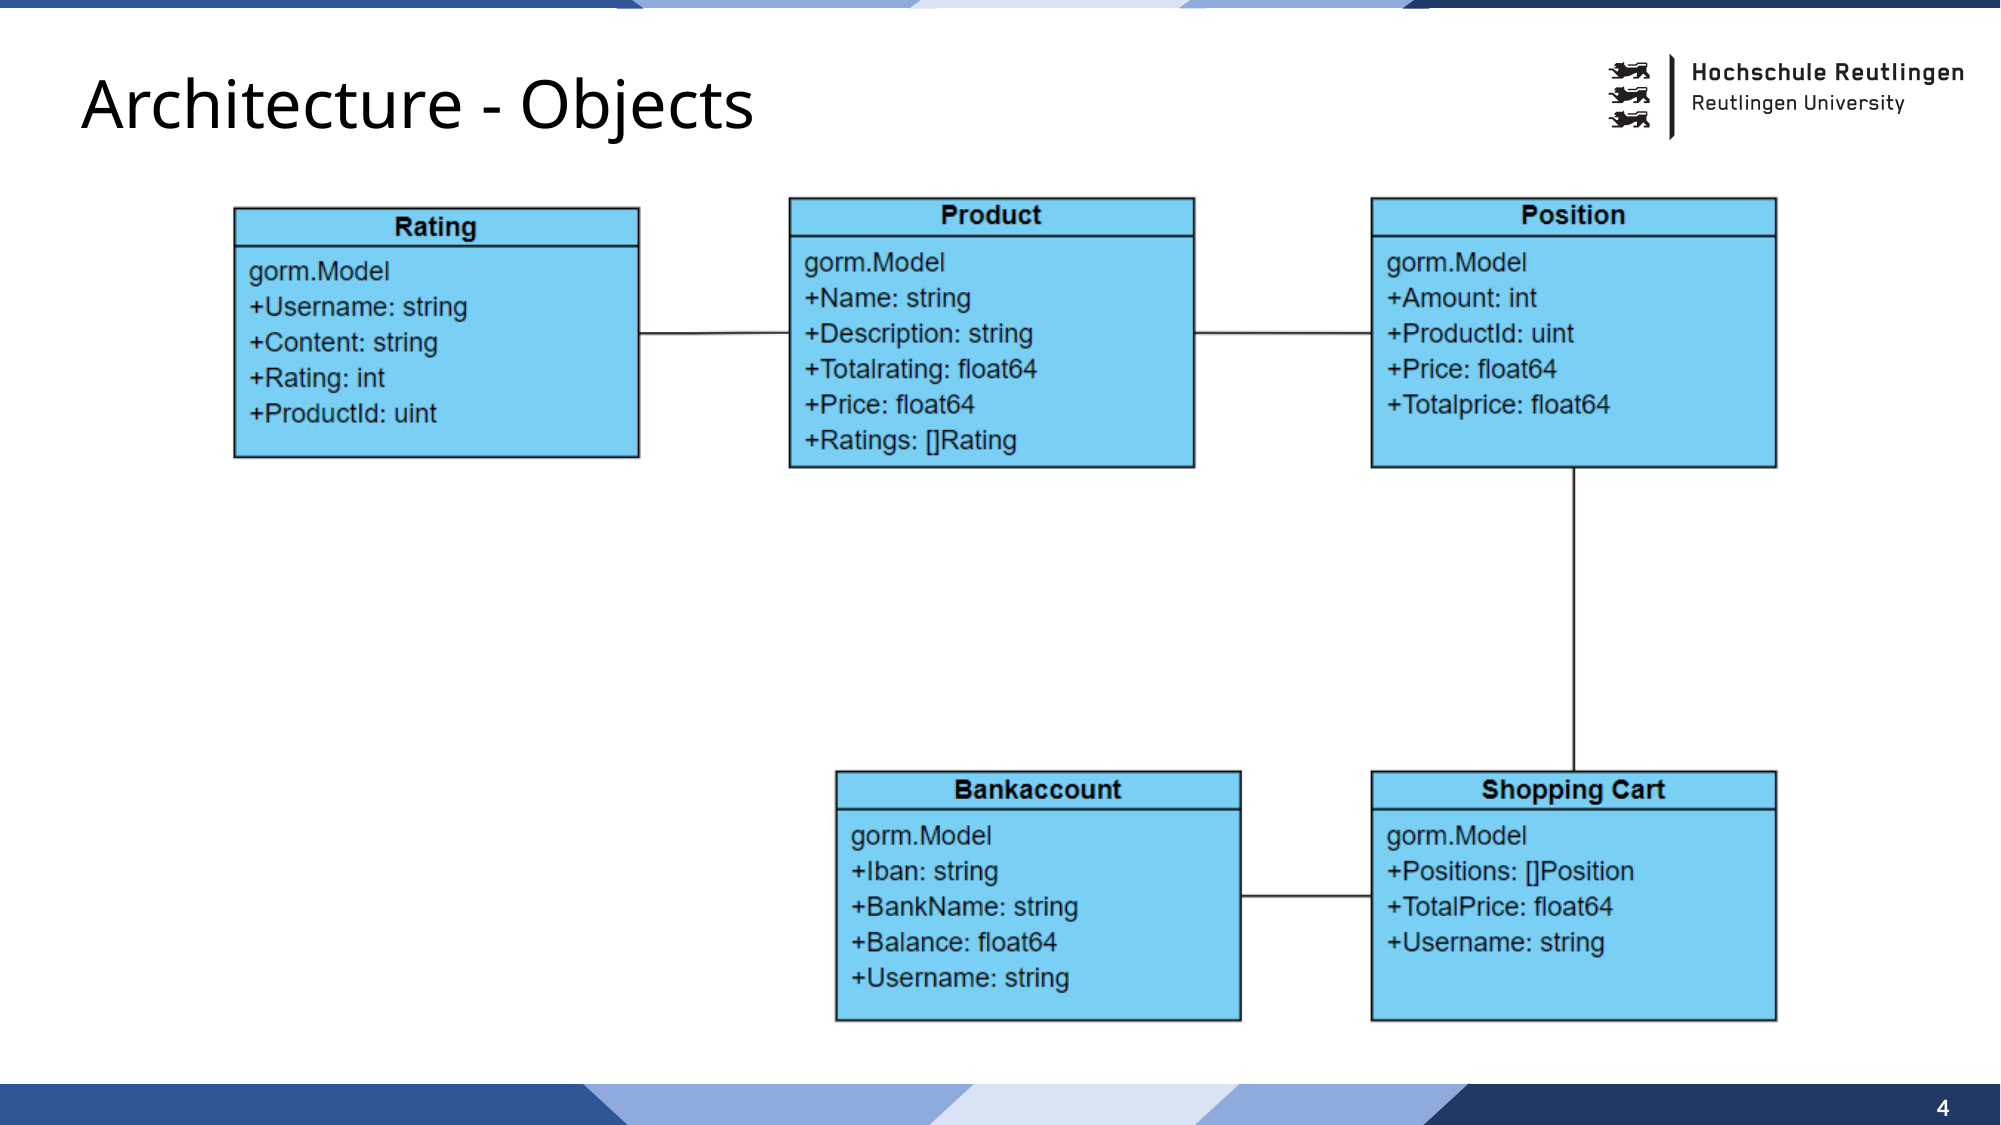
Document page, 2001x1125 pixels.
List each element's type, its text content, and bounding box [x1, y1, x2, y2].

picture [210, 171, 1790, 1036]
title Architecture - Objects [66, 52, 1596, 162]
slide_number 4 [1514, 1076, 1965, 1125]
picture [1607, 52, 1965, 142]
